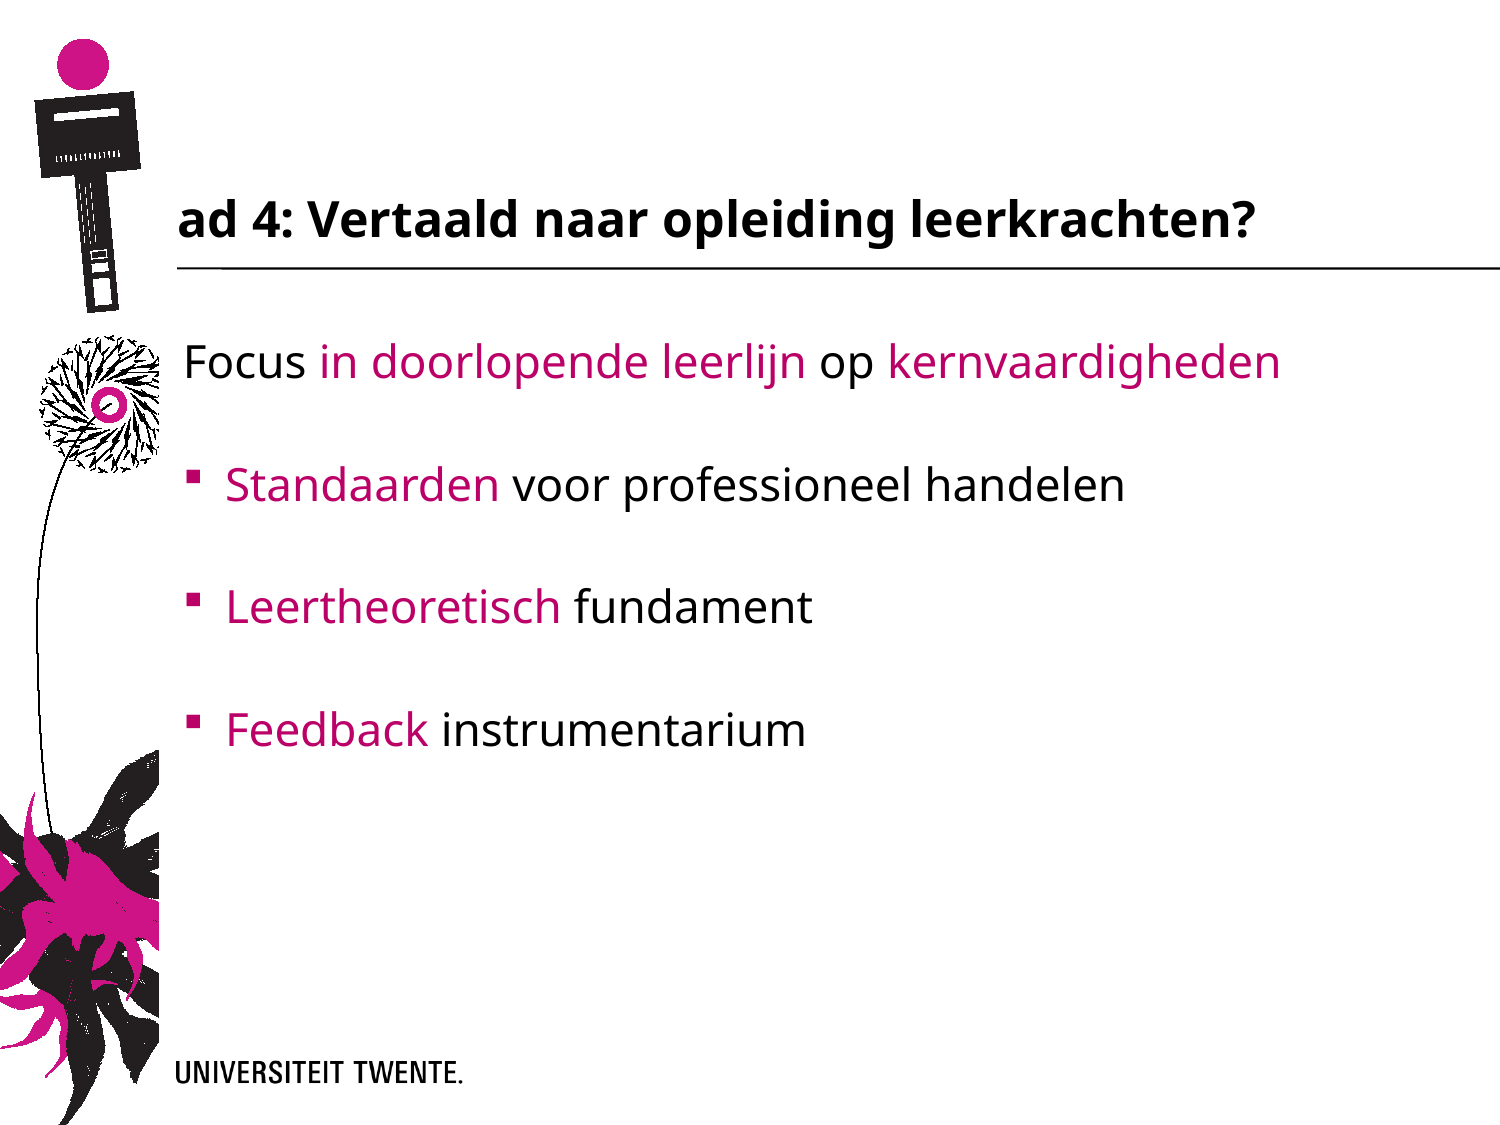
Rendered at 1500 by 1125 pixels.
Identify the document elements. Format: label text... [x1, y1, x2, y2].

title ad 4: Vertaald naar opleiding leerkrachten? [177, 66, 1458, 248]
picture [0, 0, 482, 1125]
list Focus in doorlopende leerlijn op kernvaardigheden Standaarden voor professioneel handelen Leertheoretisch fundament Feedback instrumentarium [183, 267, 1463, 921]
